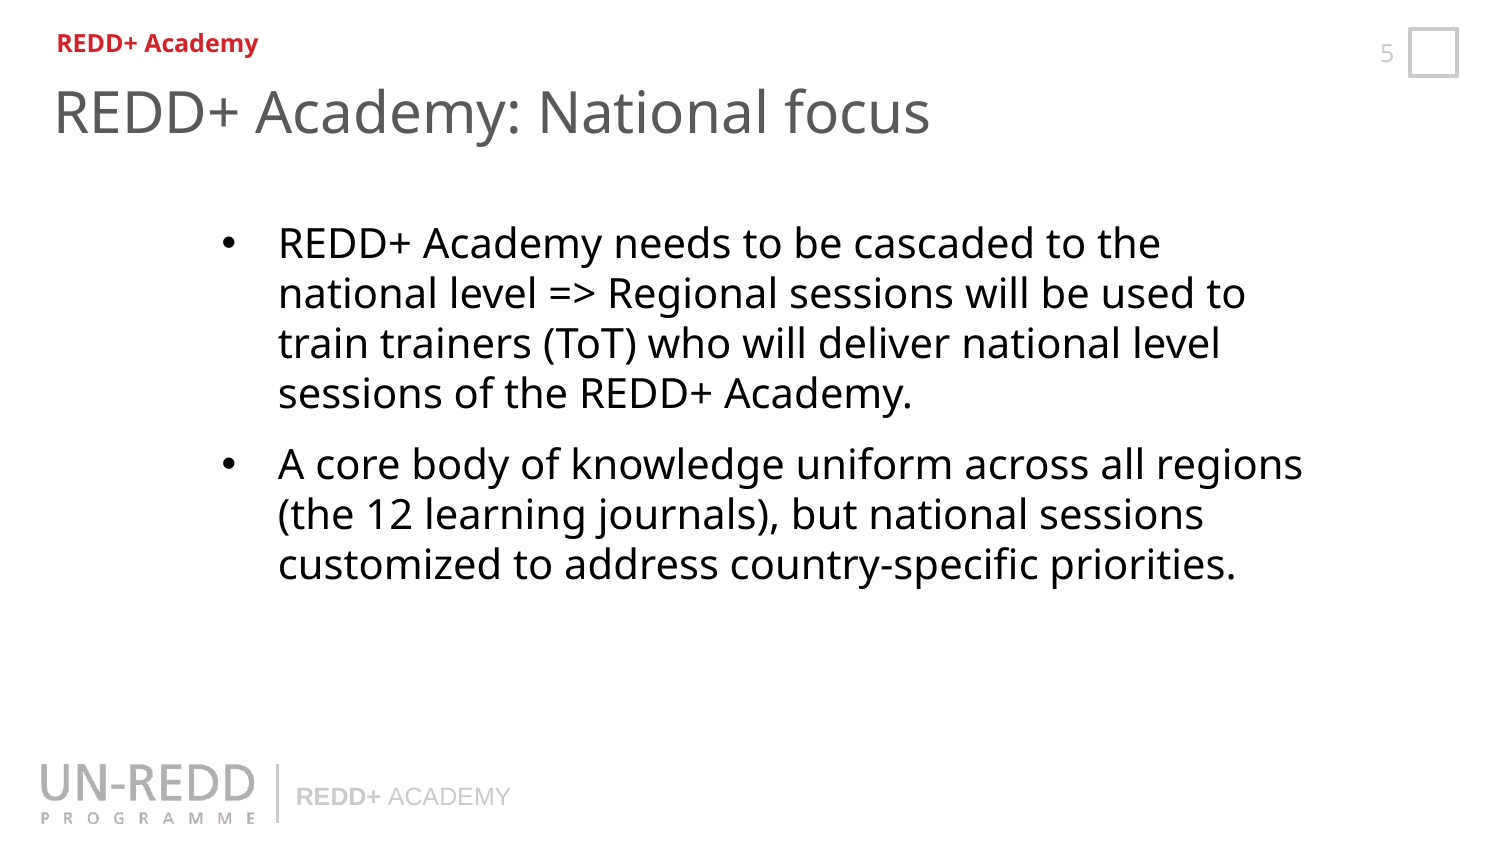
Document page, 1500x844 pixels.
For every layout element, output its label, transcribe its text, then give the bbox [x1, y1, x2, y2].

picture [41, 764, 254, 824]
list REDD+ Academy: National focus [38, 67, 1294, 186]
list REDD+ Academy needs to be cascaded to the national level => Regional sessions will be used to train trainers (ToT) who will deliver national level sessions of the REDD+ Academy. A core body of knowledge uniform across all regions (the 12 learning journals), but national sessions customized to address country-specific priorities. [206, 209, 1329, 753]
list REDD+ Academy [41, 20, 821, 68]
